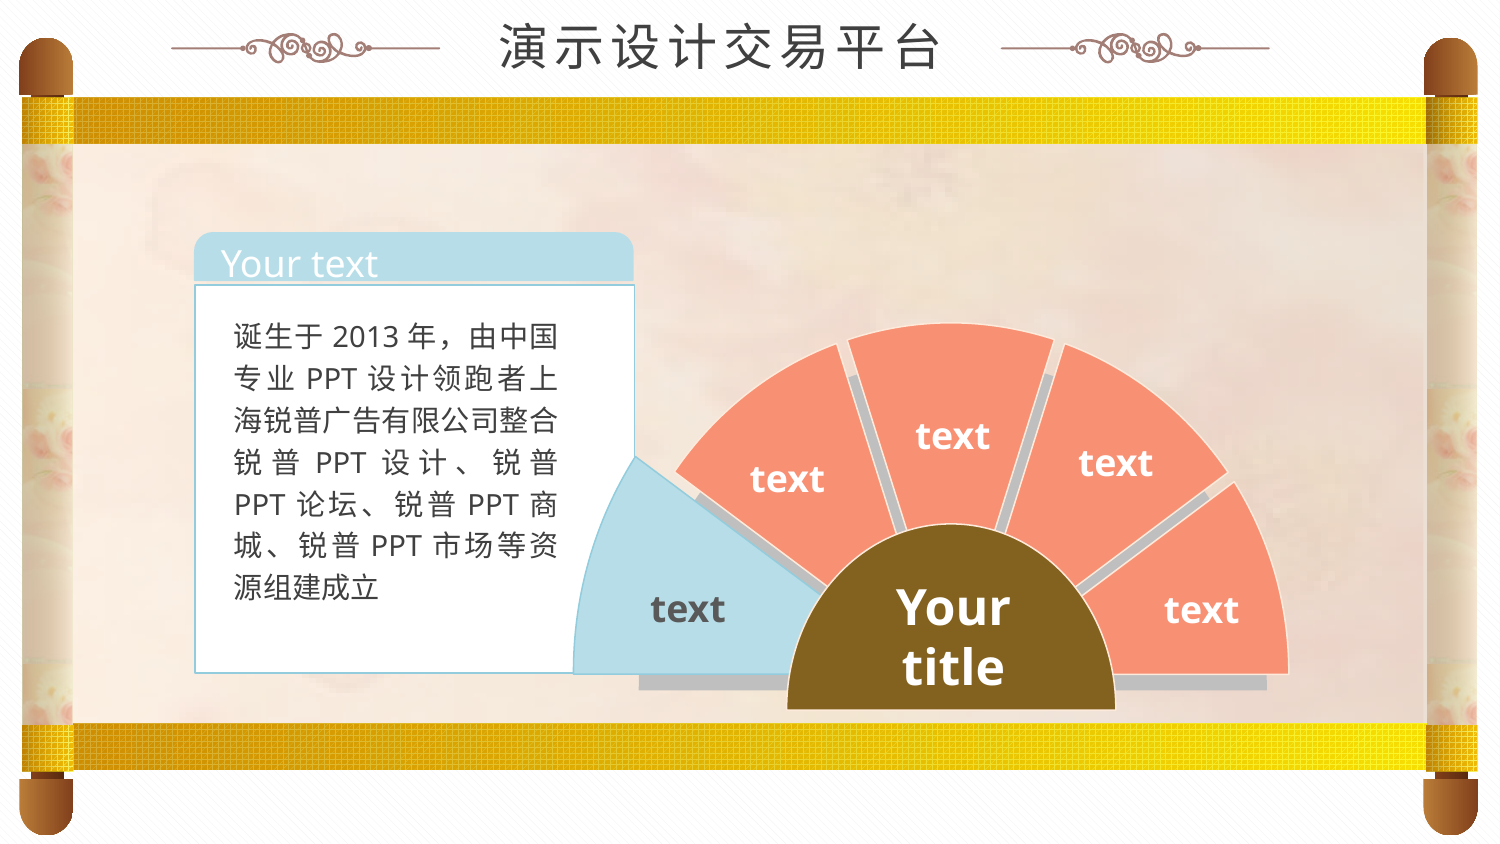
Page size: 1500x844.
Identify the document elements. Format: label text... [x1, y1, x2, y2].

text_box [194, 232, 1290, 711]
text_box 演示设计交易平台 [483, 8, 958, 84]
